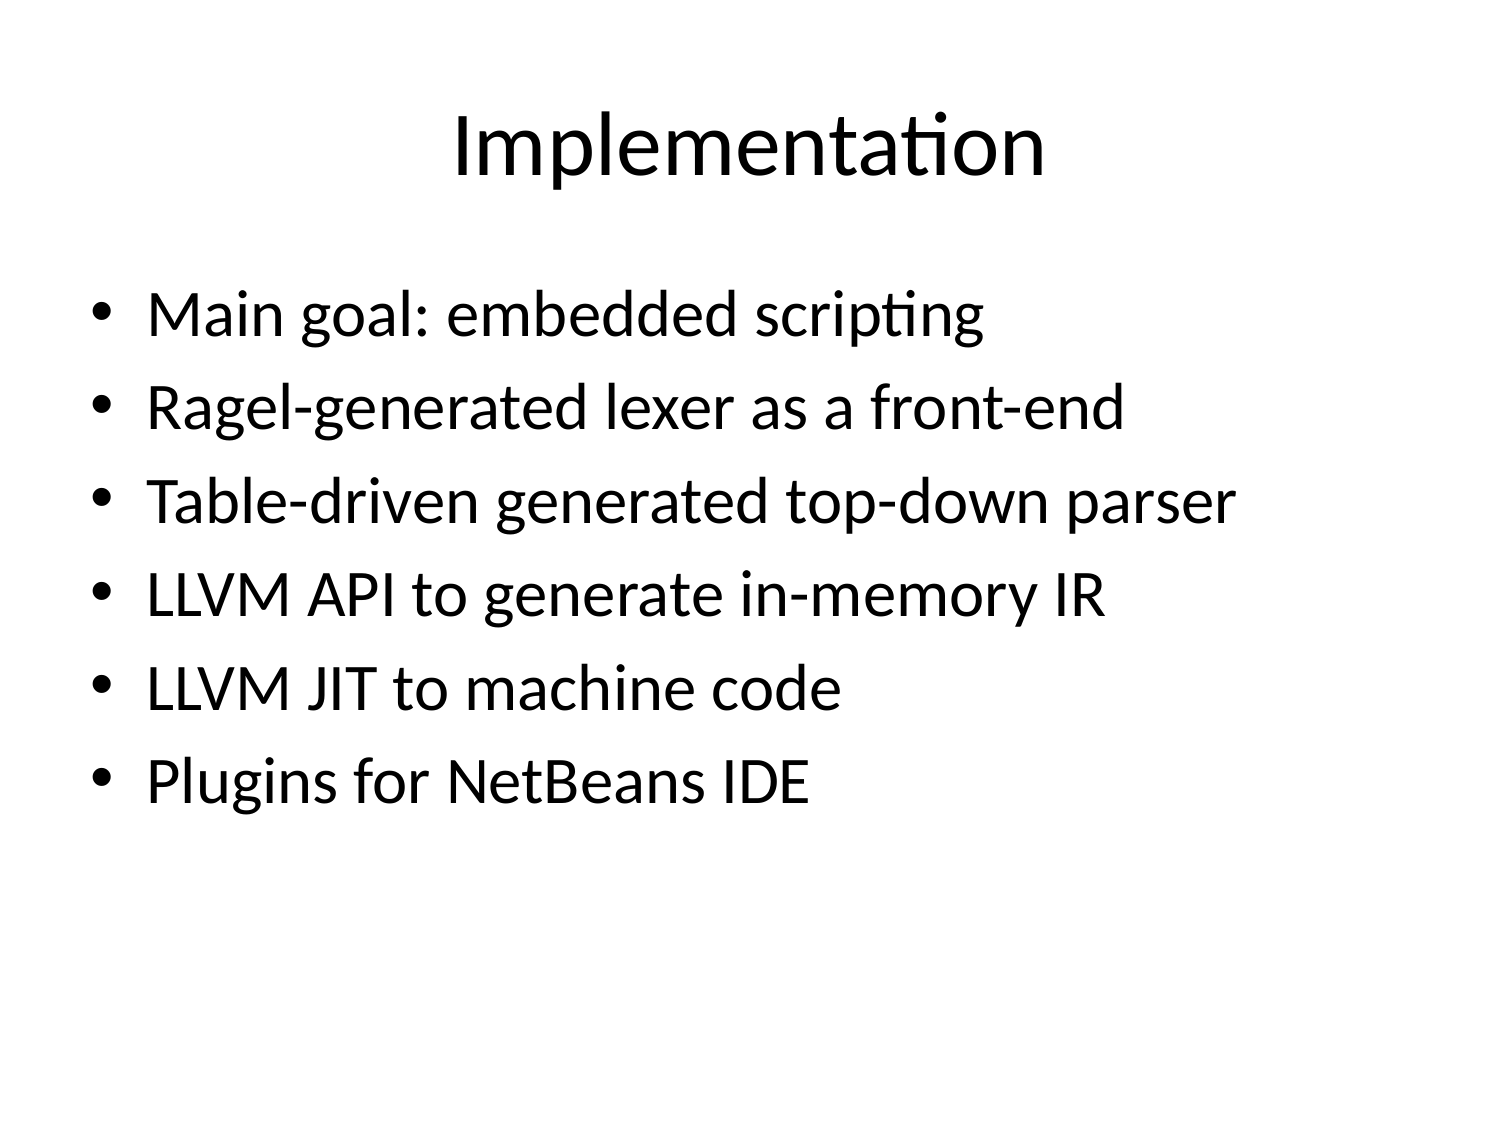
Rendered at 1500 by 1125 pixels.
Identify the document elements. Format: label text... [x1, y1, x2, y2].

list Main goal: embedded scripting Ragel-generated lexer as a front-end Table-driven generated top-down parser LLVM API to generate in-memory IR LLVM JIT to machine code Plugins for NetBeans IDE [75, 262, 1425, 1005]
title Implementation [75, 45, 1425, 233]
